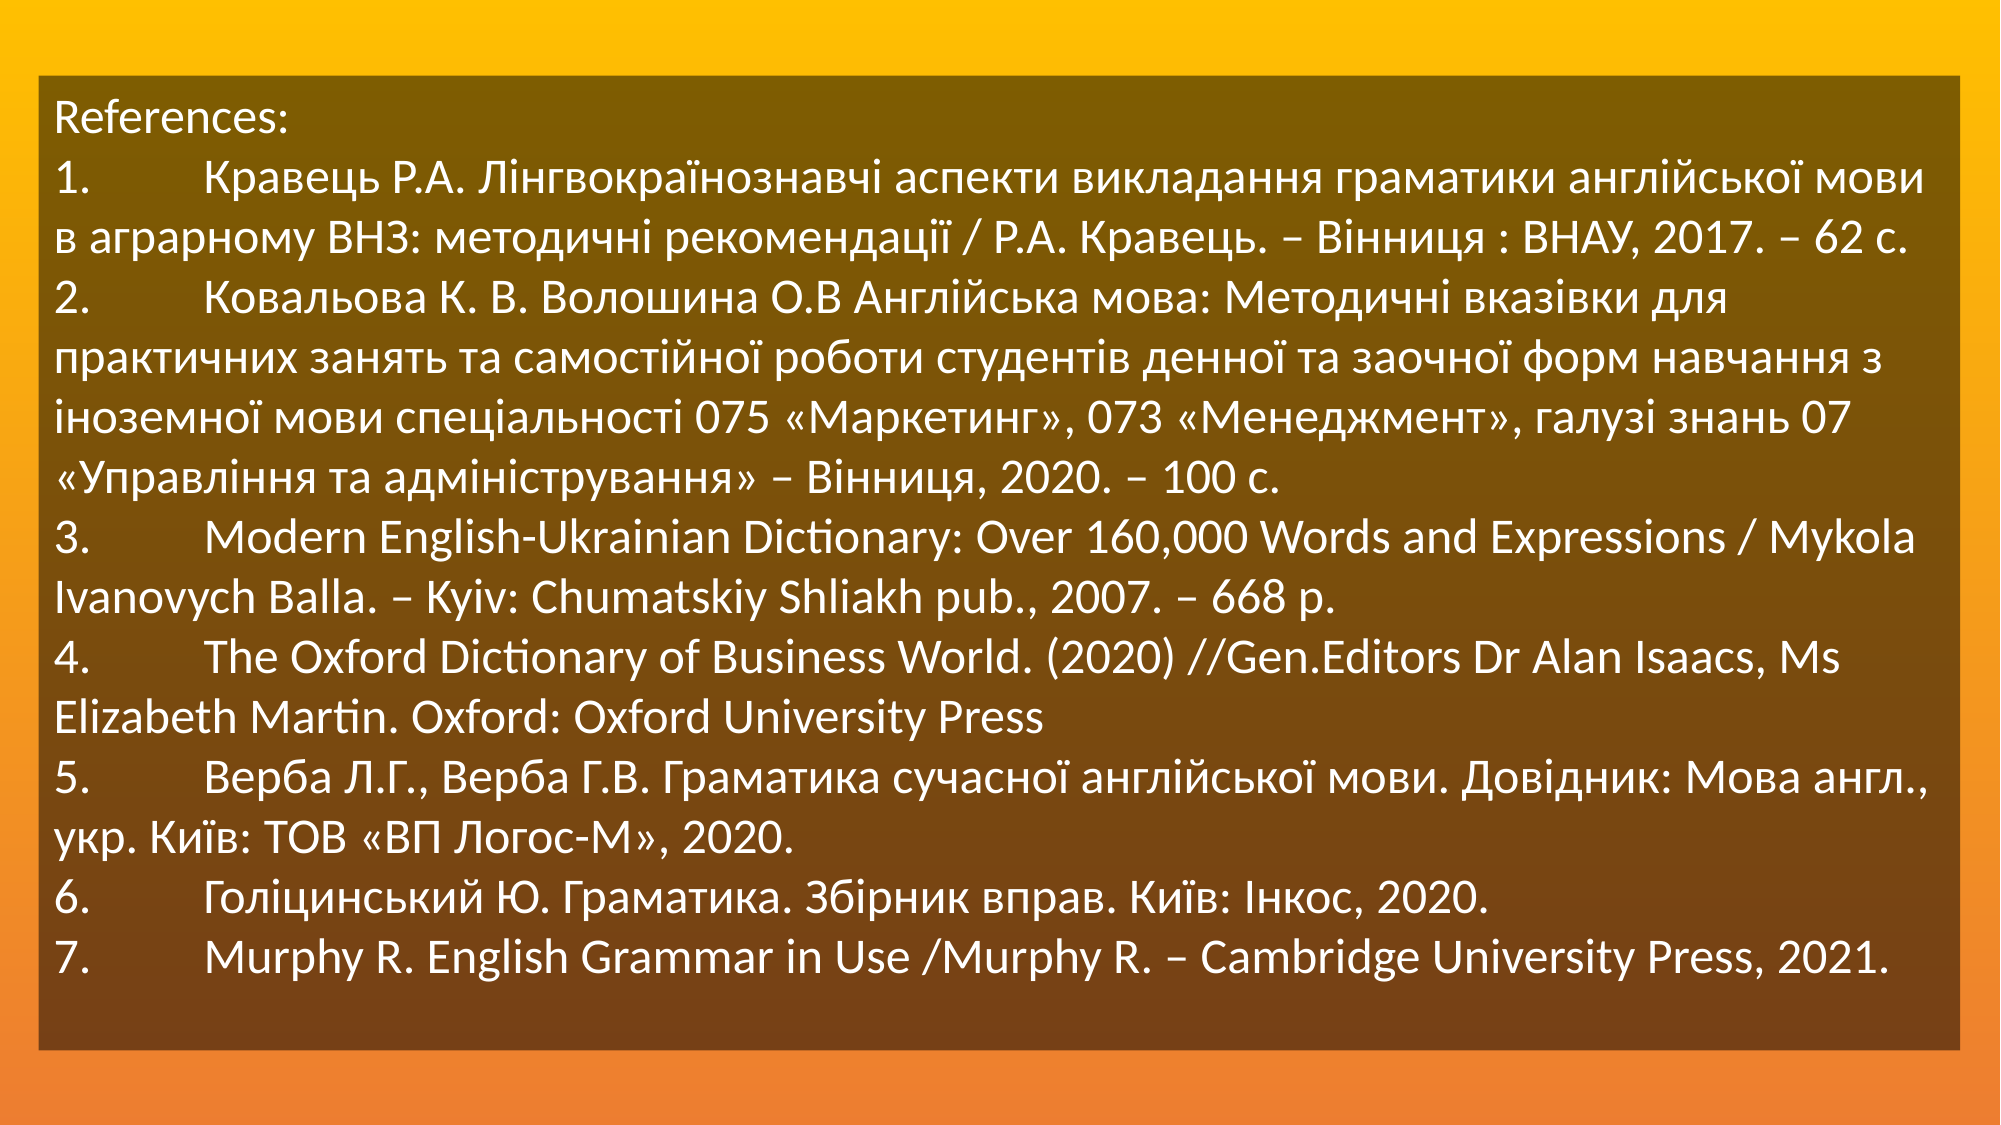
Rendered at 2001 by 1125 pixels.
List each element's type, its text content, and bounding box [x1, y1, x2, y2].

text_box References: 1. Кравець Р.А. Лінгвокраїнознавчі аспекти викладання граматики англійської мови в аграрному ВНЗ: методичні рекомендації / Р.А. Кравець. – Вінниця : ВНАУ, 2017. – 62 с. 2. Ковальова К. В. Волошина О.В Англійська мова: Методичні вказівки для практичних занять та самостійної роботи студентів денної та заочної форм навчання з іноземної мови спеціальності 075 «Маркетинг», 073 «Менеджмент», галузі знань 07 «Управління та адміністрування» – Вінниця, 2020. – 100 с. 3. Modern English-Ukrainian Dictionary: Over 160,000 Words and Expressions / Mykola Ivanovych Balla. – Kyiv: Chumatskiy Shliakh pub., 2007. – 668 p. 4. The Oxford Dictionary of Business World. (2020) //Gen.Editors Dr Alan Isaacs, Ms Elizabeth Martin. Oxford: Oxford University Press 5. Верба Л.Г., Верба Г.В. Граматика сучасної англійської мови. Довідник: Мова англ., укр. Київ: ТОВ «ВП Логос-М», 2020. 6. Голіцинський Ю. Граматика. Збірник вправ. Київ: Інкос, 2020. 7. Murphy R. English Grammar in Use /Murphy R. – Cambridge University Press, 2021. [38, 75, 1961, 1051]
